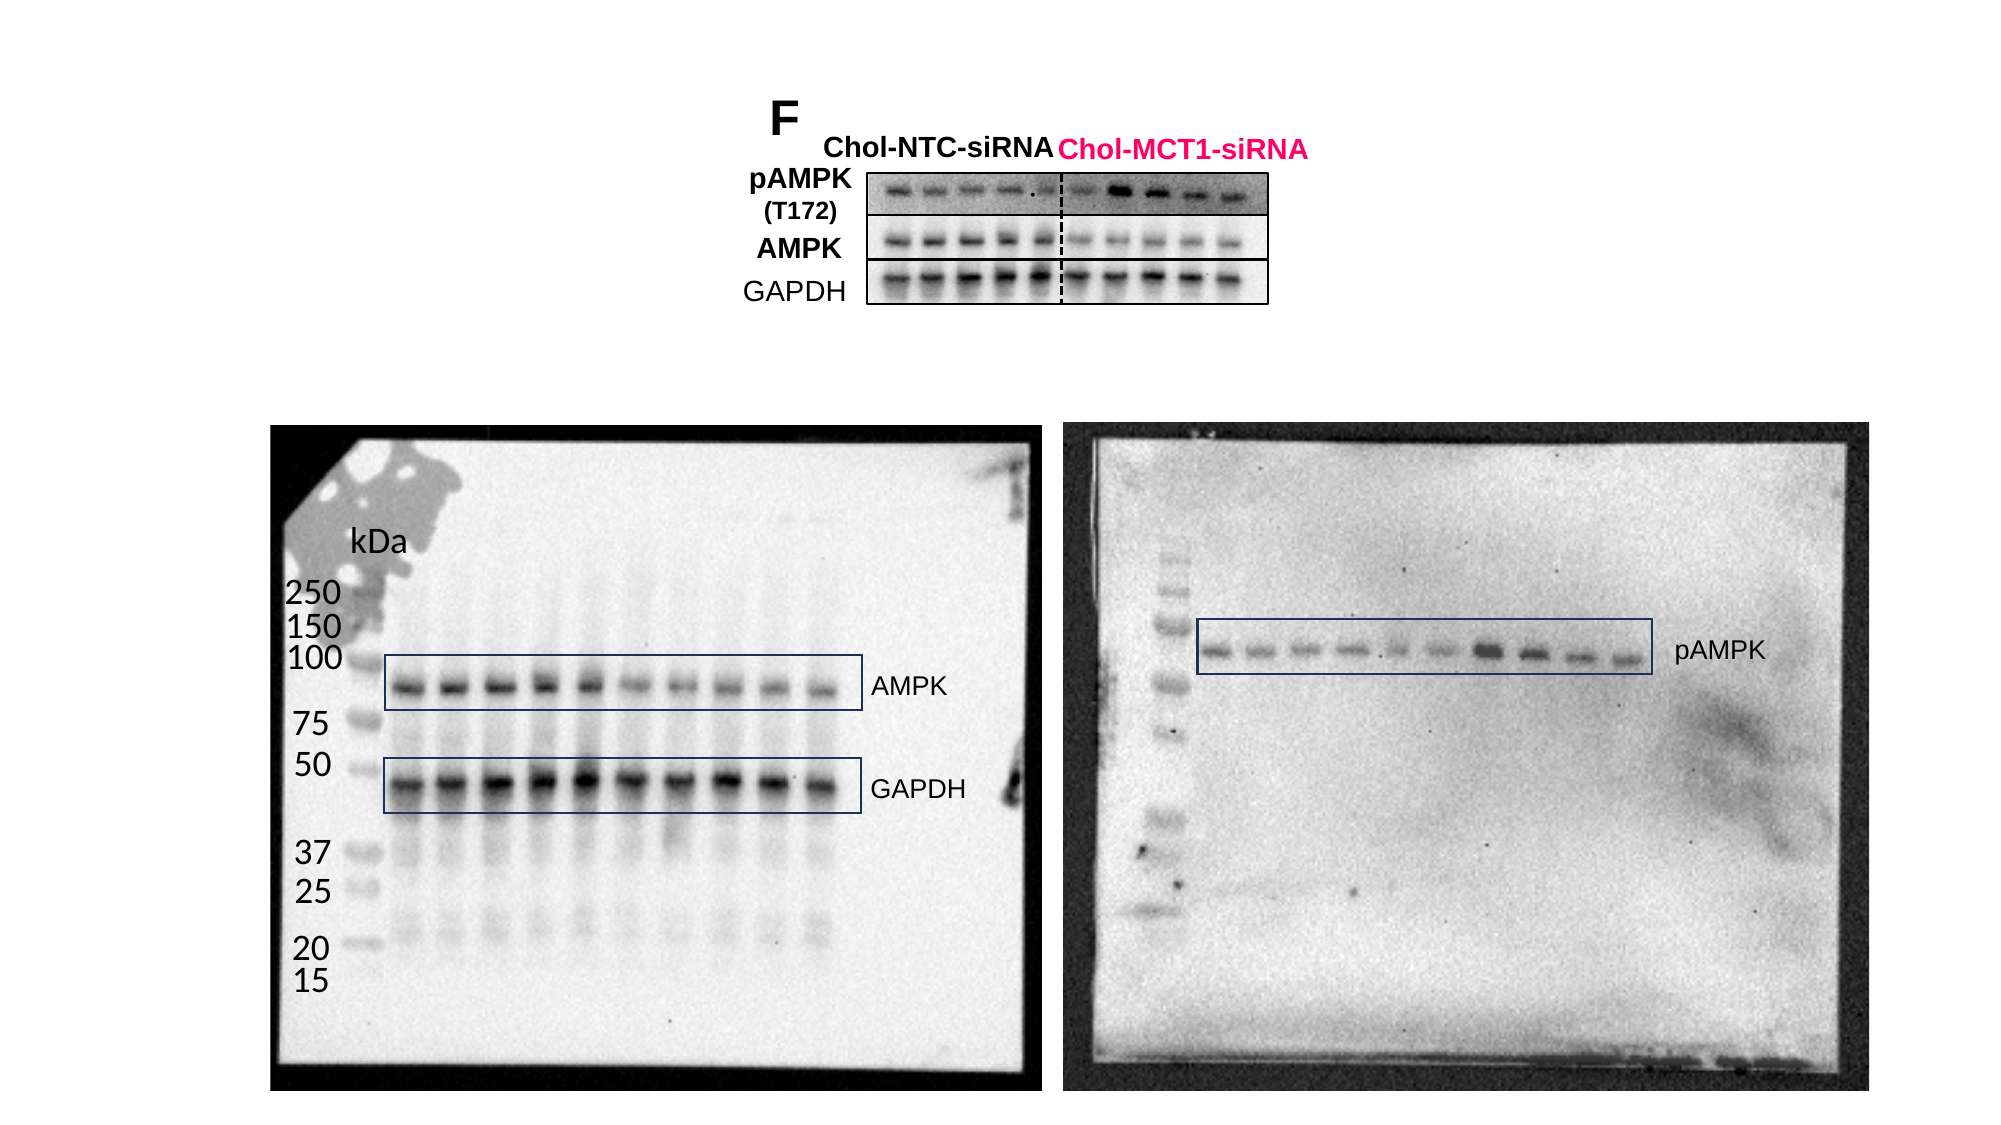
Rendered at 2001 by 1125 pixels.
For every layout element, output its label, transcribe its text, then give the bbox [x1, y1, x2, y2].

picture [270, 425, 1043, 1091]
text_box Chol-NTC-siRNA [808, 121, 1070, 152]
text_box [727, 152, 1268, 316]
text_box Chol-MCT1-siRNA [1043, 122, 1324, 173]
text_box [269, 508, 468, 1005]
picture [1063, 422, 1870, 1091]
text_box F [754, 77, 808, 152]
